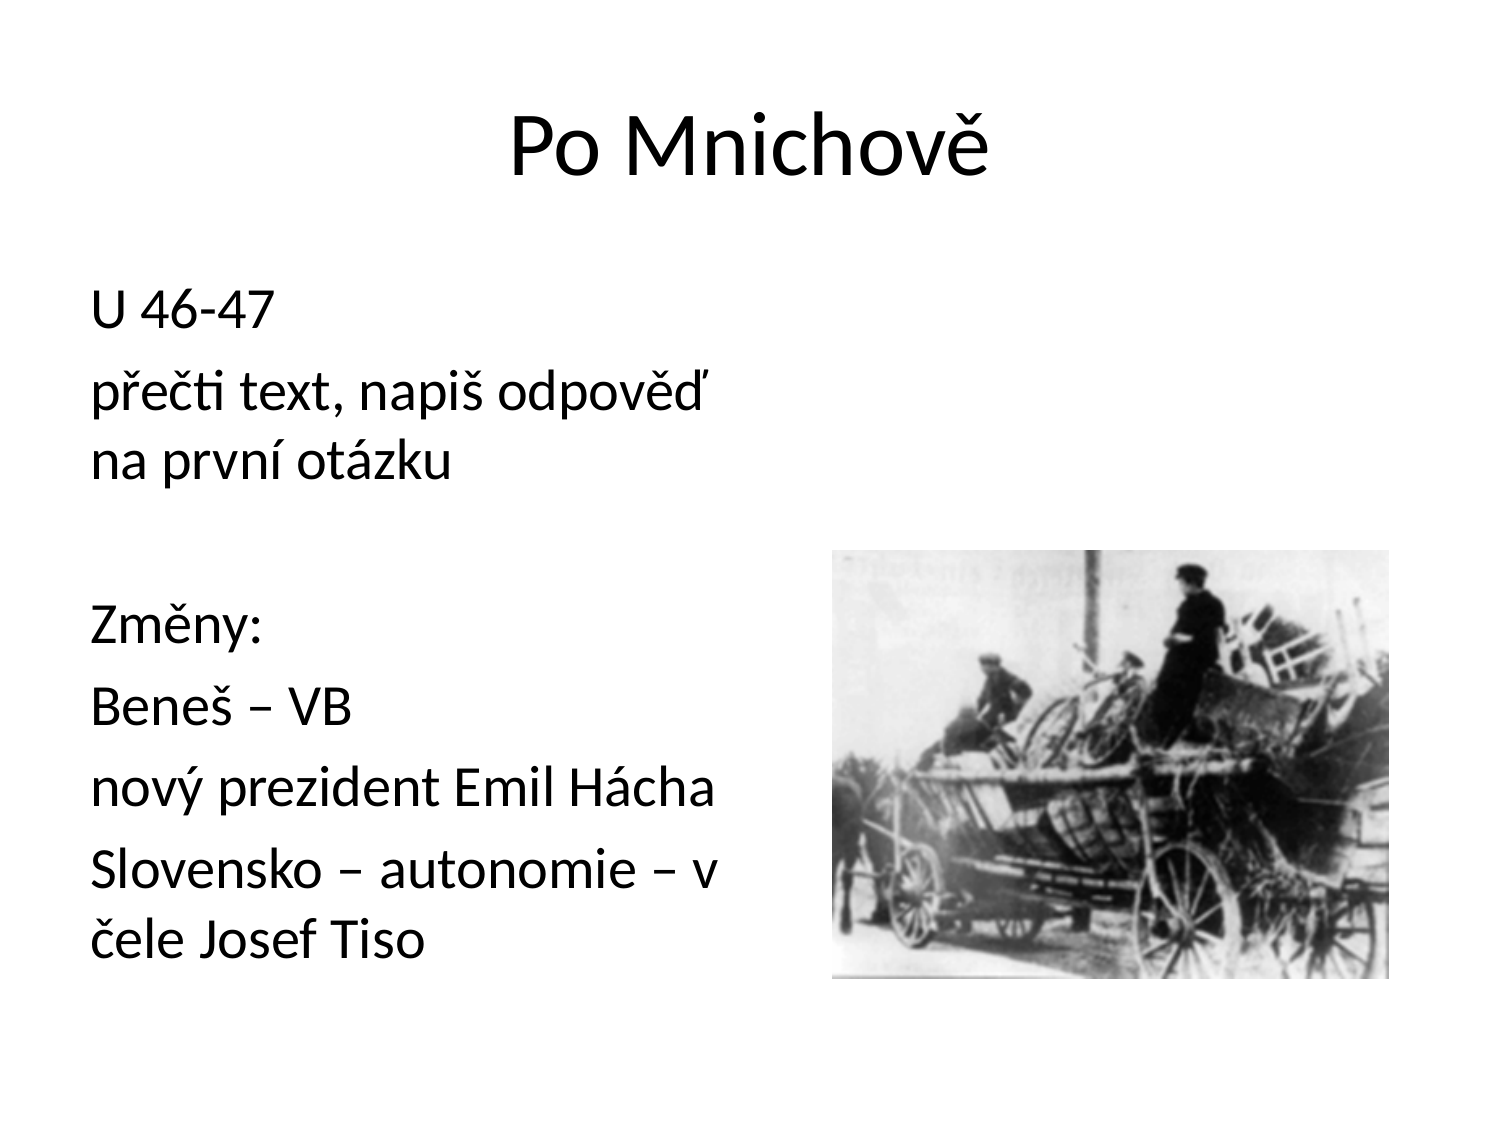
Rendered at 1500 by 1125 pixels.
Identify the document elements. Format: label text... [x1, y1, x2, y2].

list U 46-47 přečti text, napiš odpověď na první otázku Změny: Beneš – VB nový prezident Emil Hácha Slovensko – autonomie – v čele Josef Tiso [75, 262, 738, 1005]
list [832, 550, 1389, 979]
title Po Mnichově [75, 45, 1425, 233]
